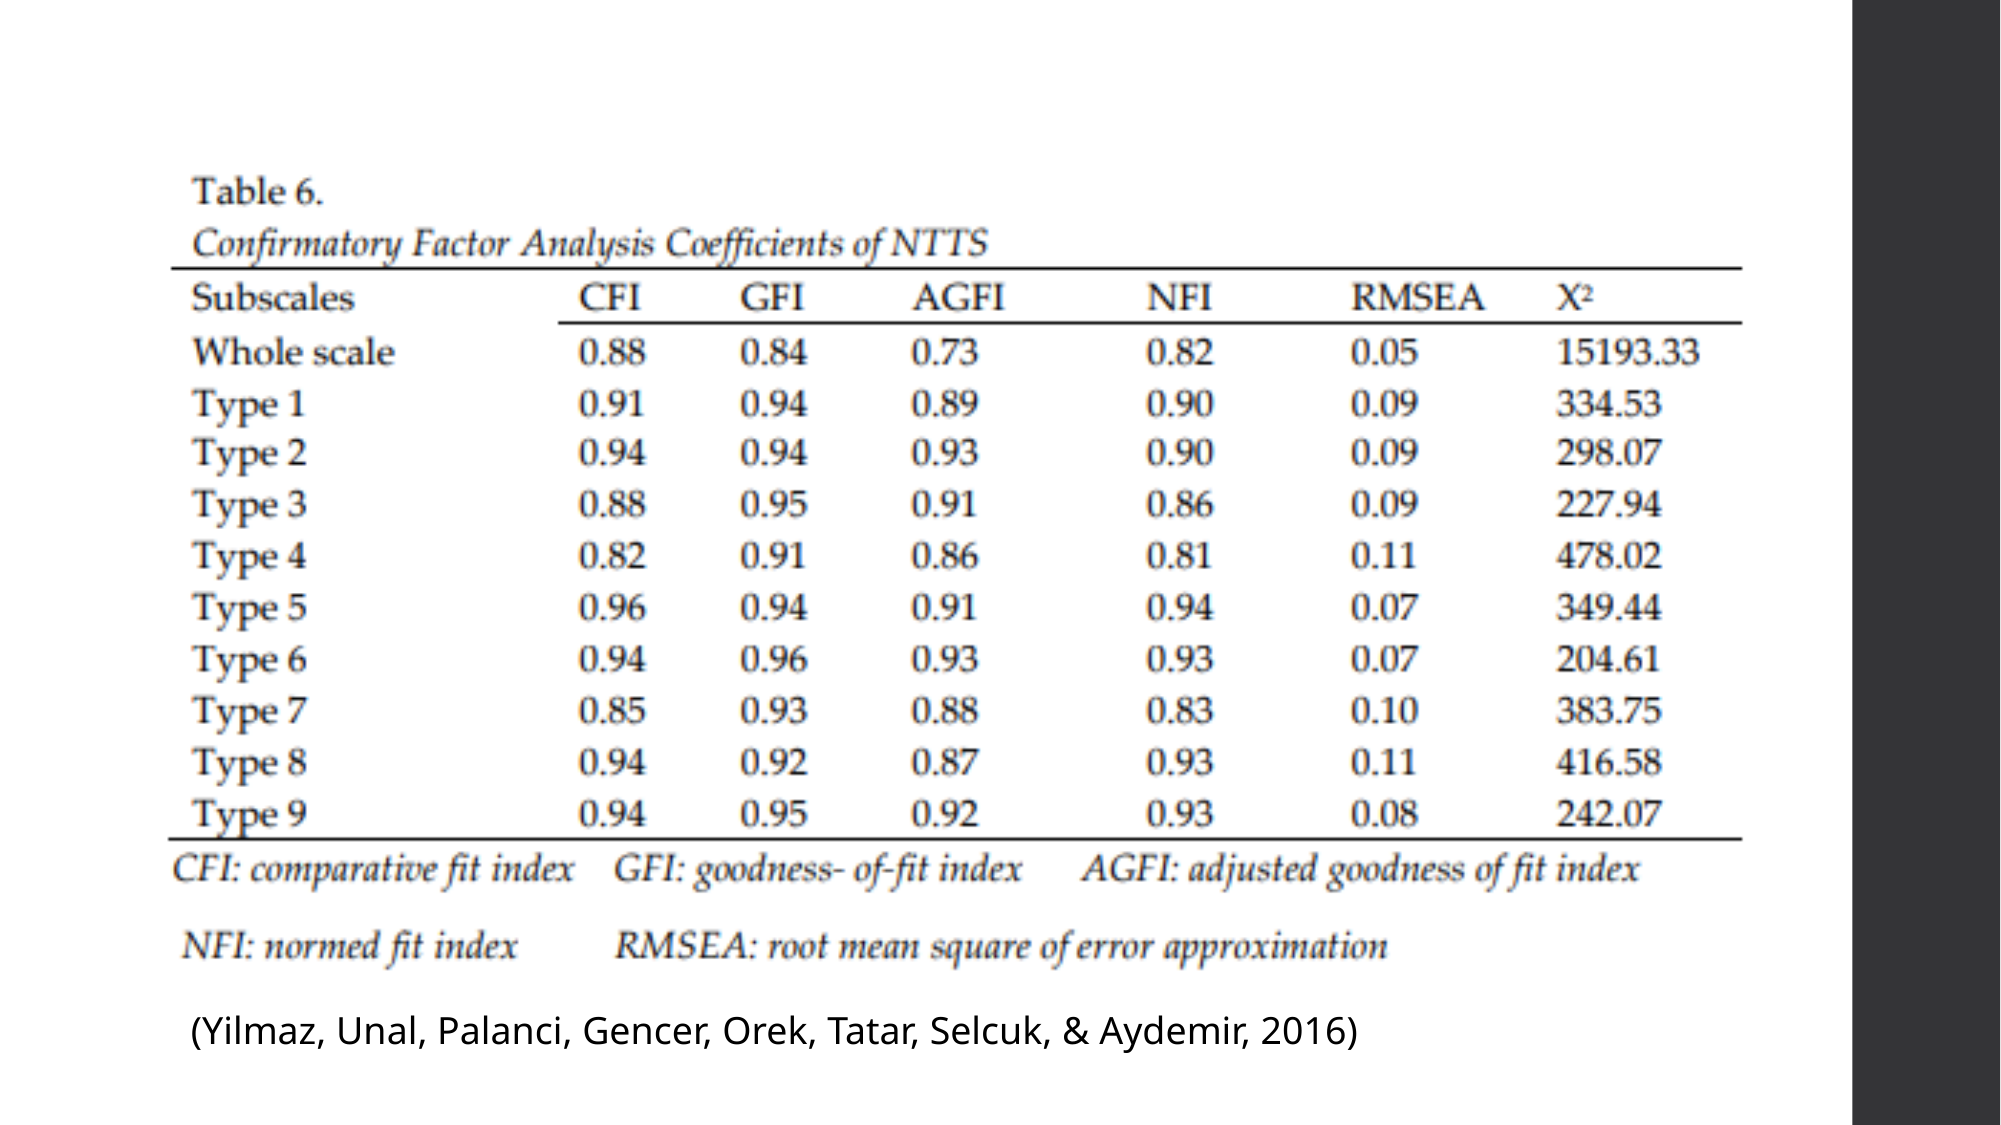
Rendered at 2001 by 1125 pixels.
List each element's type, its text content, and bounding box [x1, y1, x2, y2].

picture [152, 159, 1790, 983]
text_box (Yilmaz, Unal, Palanci, Gencer, Orek, Tatar, Selcuk, & Aydemir, 2016) [176, 999, 1538, 1105]
